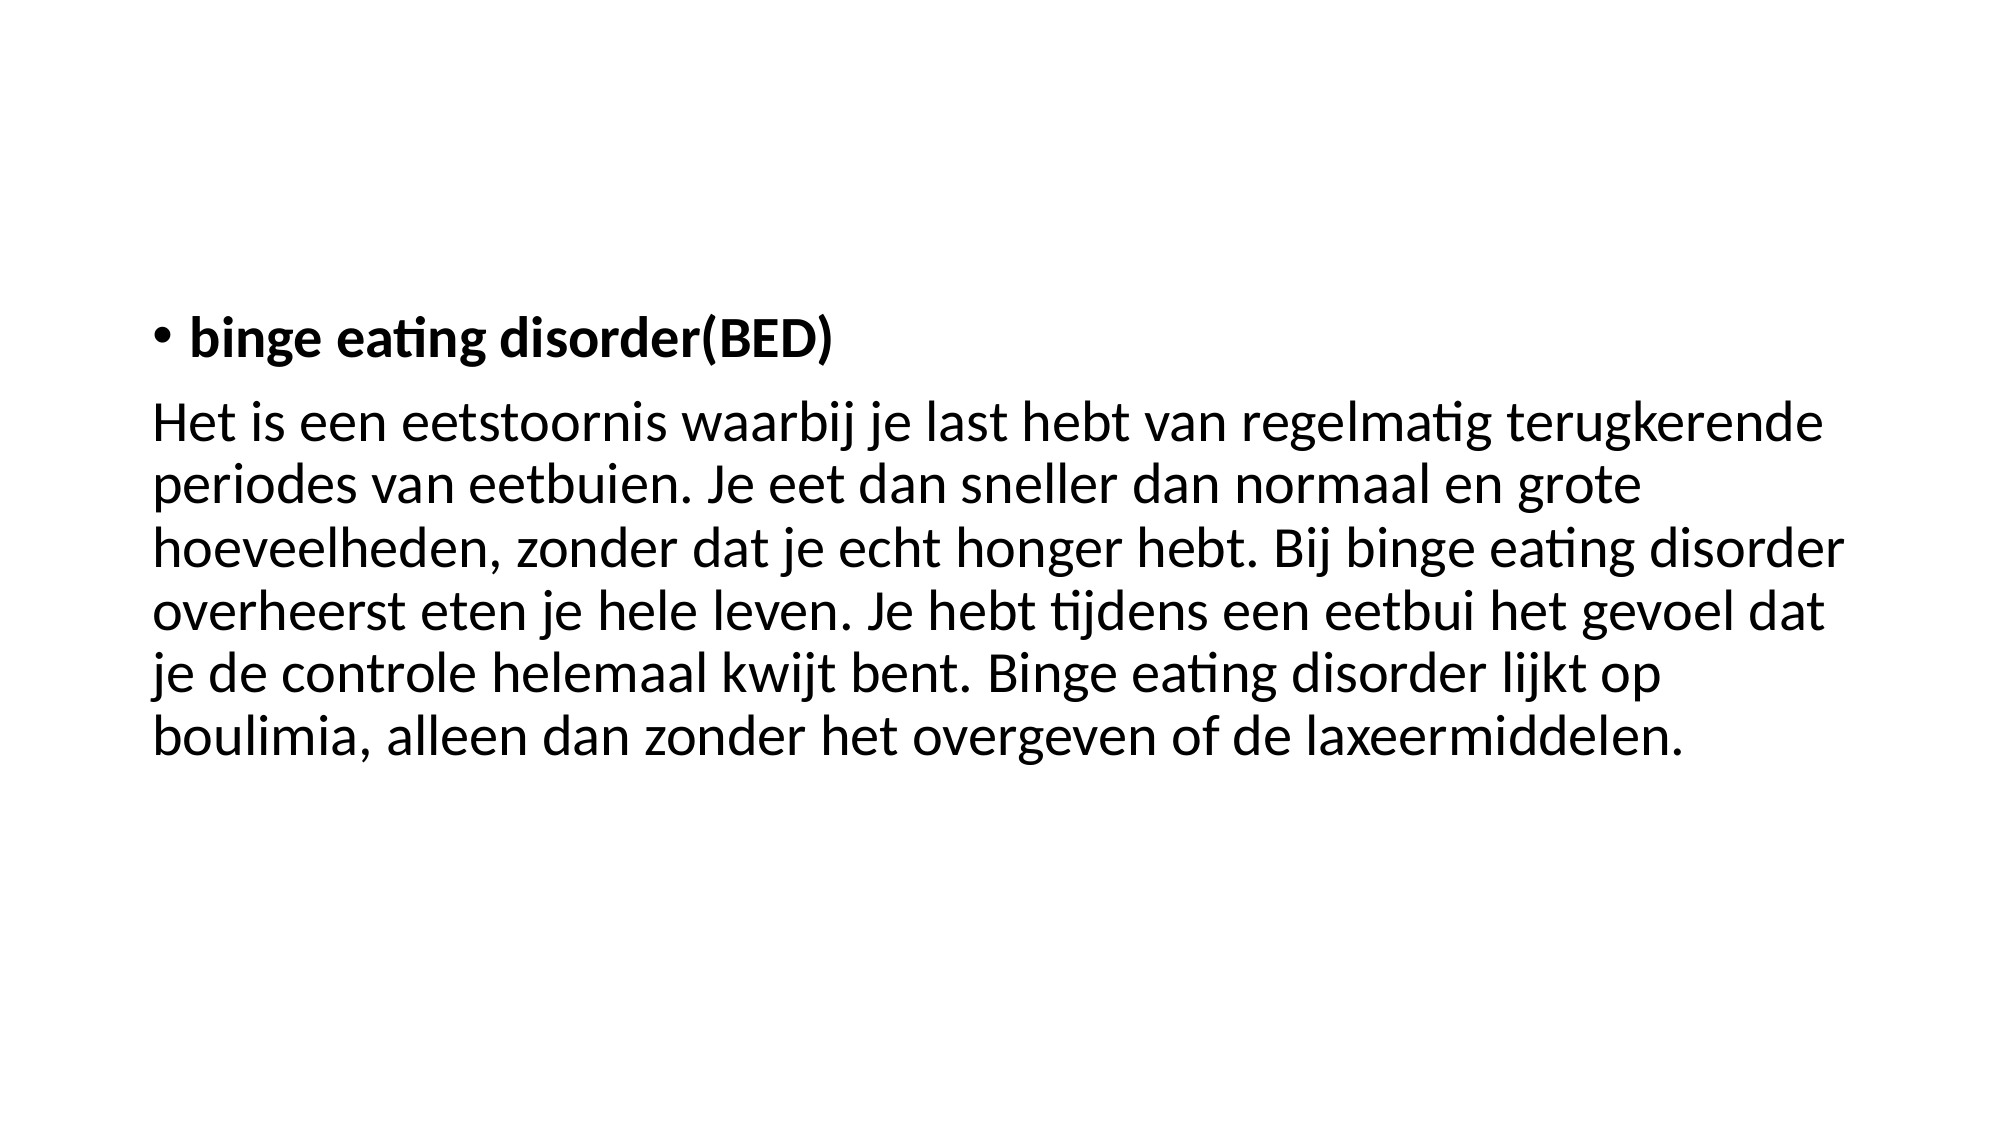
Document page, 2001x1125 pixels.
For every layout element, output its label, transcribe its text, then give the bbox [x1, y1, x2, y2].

list binge eating disorder(BED) Het is een eetstoornis waarbij je last hebt van regelmatig terugkerende periodes van eetbuien. Je eet dan sneller dan normaal en grote hoeveelheden, zonder dat je echt honger hebt. Bij binge eating disorder overheerst eten je hele leven. Je hebt tijdens een eetbui het gevoel dat je de controle helemaal kwijt bent. Binge eating disorder lijkt op boulimia, alleen dan zonder het overgeven of de laxeermiddelen. [137, 299, 1863, 1014]
